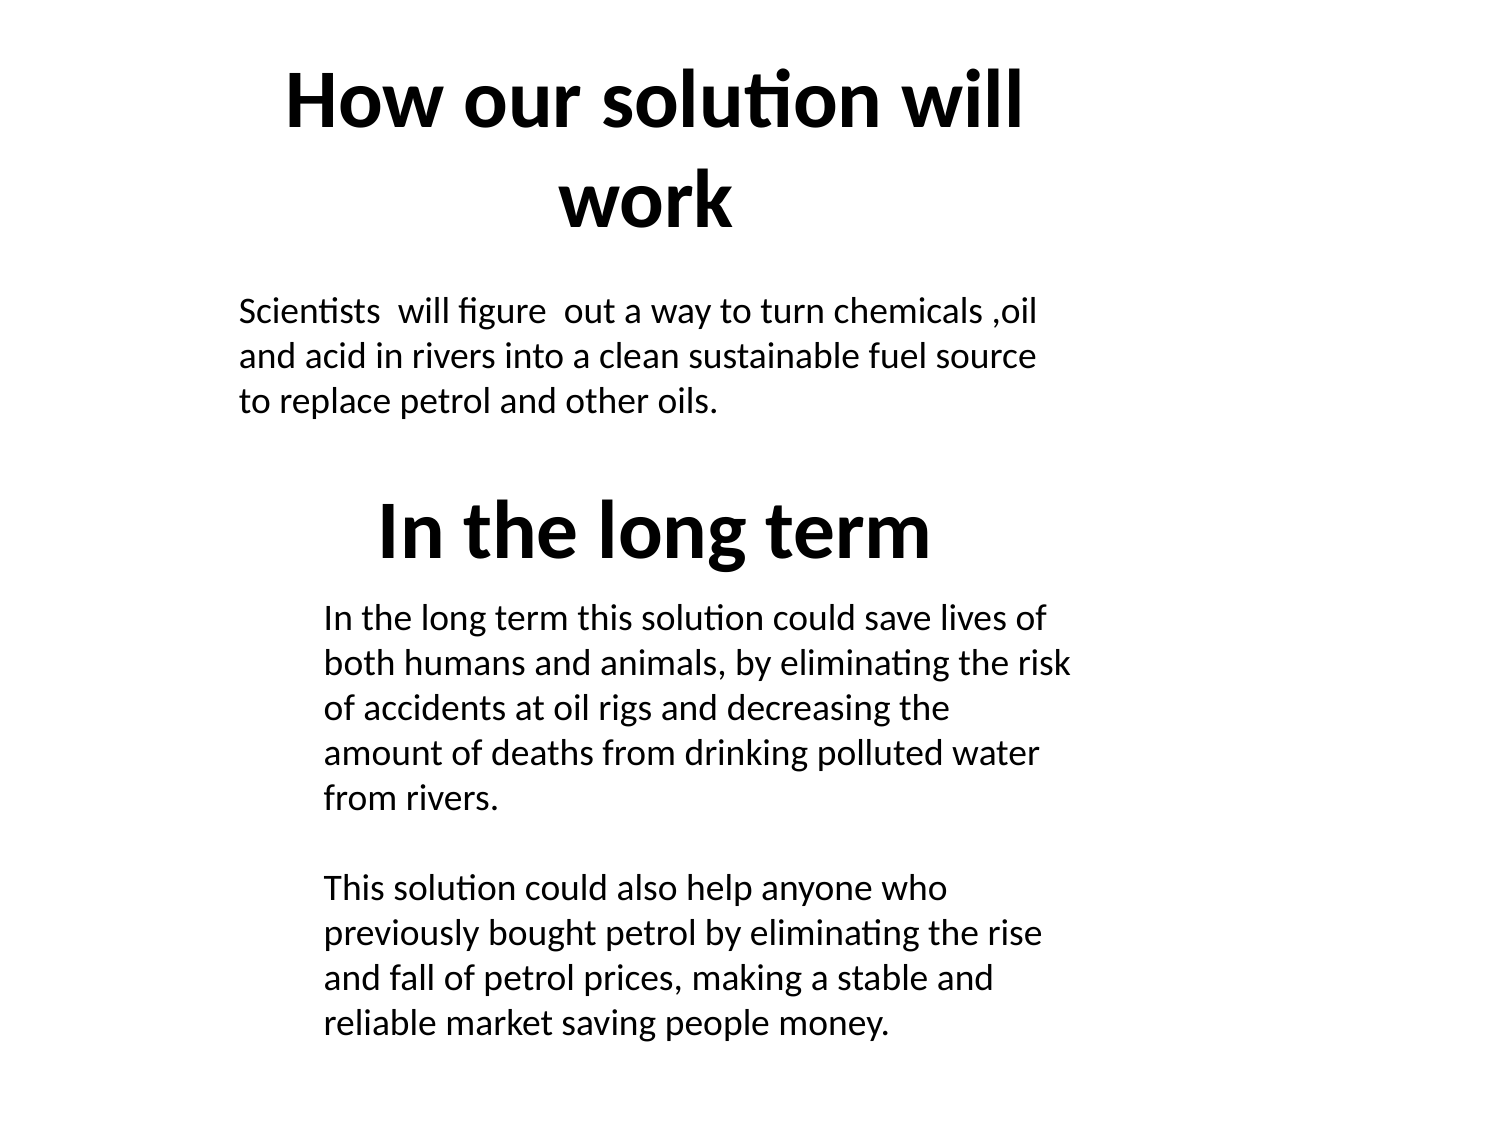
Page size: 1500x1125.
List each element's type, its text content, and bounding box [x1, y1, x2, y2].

text_box How our solution will work [182, 37, 1128, 252]
text_box Scientists will figure out a way to turn chemicals ,oil and acid in rivers into a clean sustainable fuel source to replace petrol and other oils. [224, 278, 1087, 429]
text_box In the long term this solution could save lives of both humans and animals, by eliminating the risk of accidents at oil rigs and decreasing the amount of deaths from drinking polluted water from rivers. This solution could also help anyone who previously bought petrol by eliminating the rise and fall of petrol prices, making a stable and reliable market saving people money. [308, 585, 1089, 1051]
text_box In the long term [289, 468, 1022, 583]
